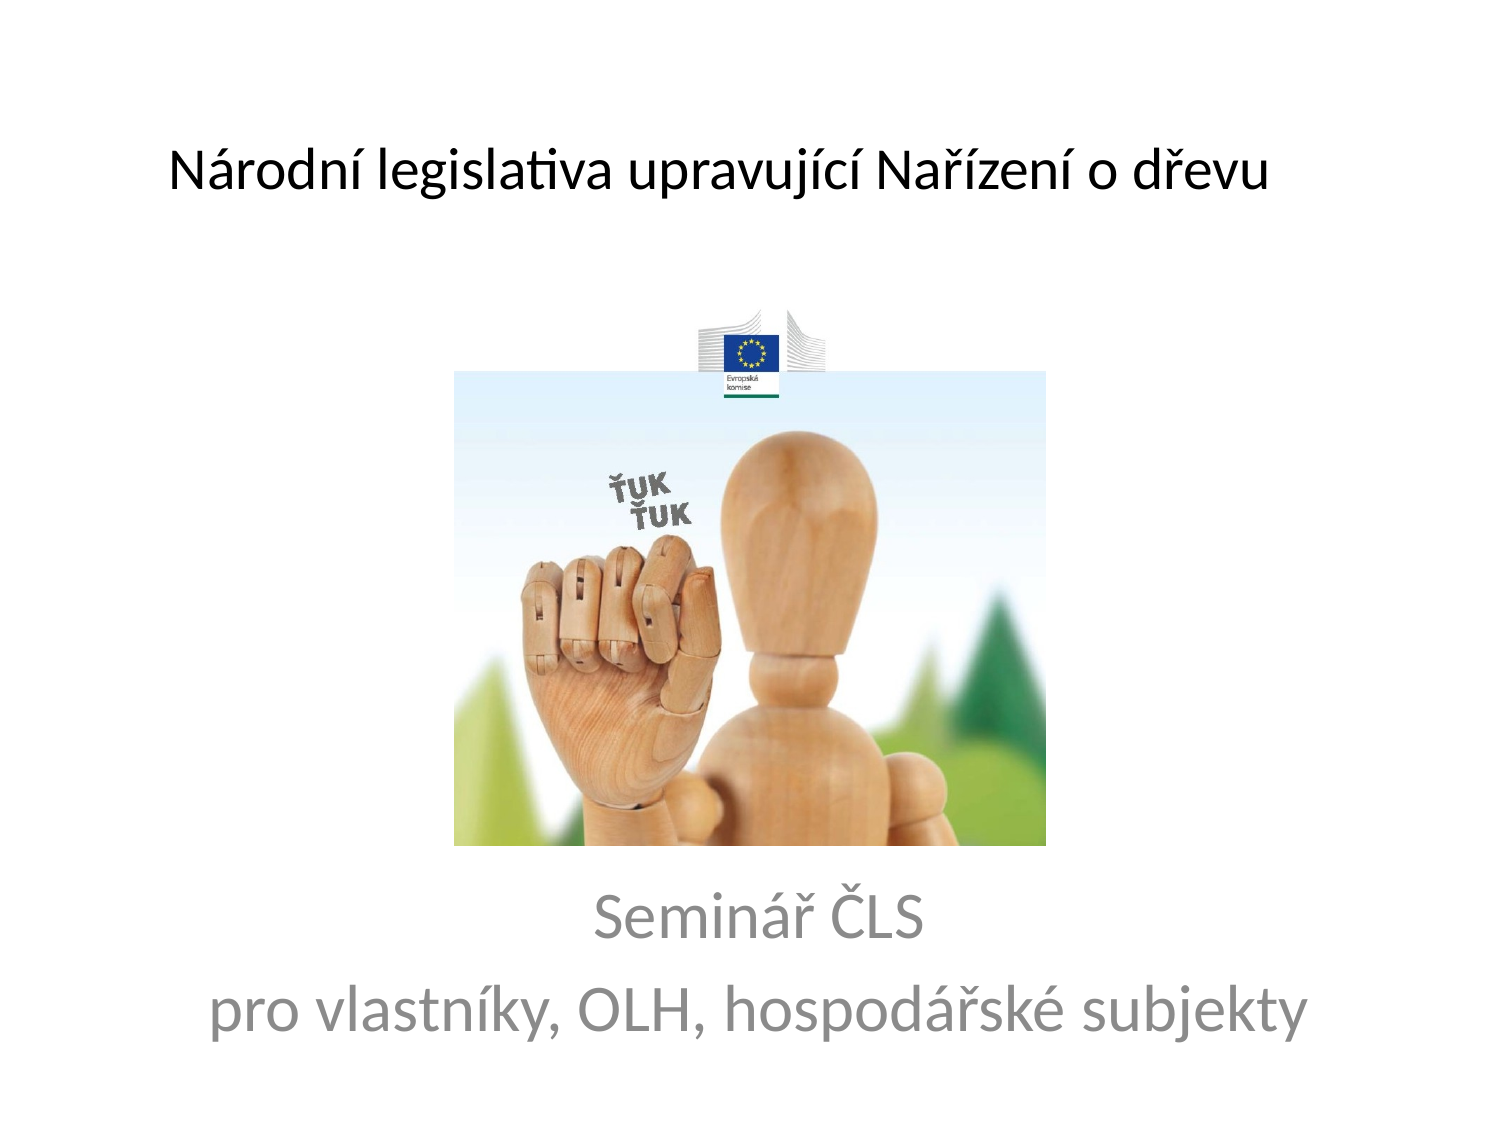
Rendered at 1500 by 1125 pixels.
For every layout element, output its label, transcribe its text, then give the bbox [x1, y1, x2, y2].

picture [454, 303, 1046, 847]
subtitle Seminář ČLS pro vlastníky, OLH, hospodářské subjekty [138, 864, 1380, 1124]
title Národní legislativa upravující Nařízení o dřevu [53, 99, 1388, 232]
